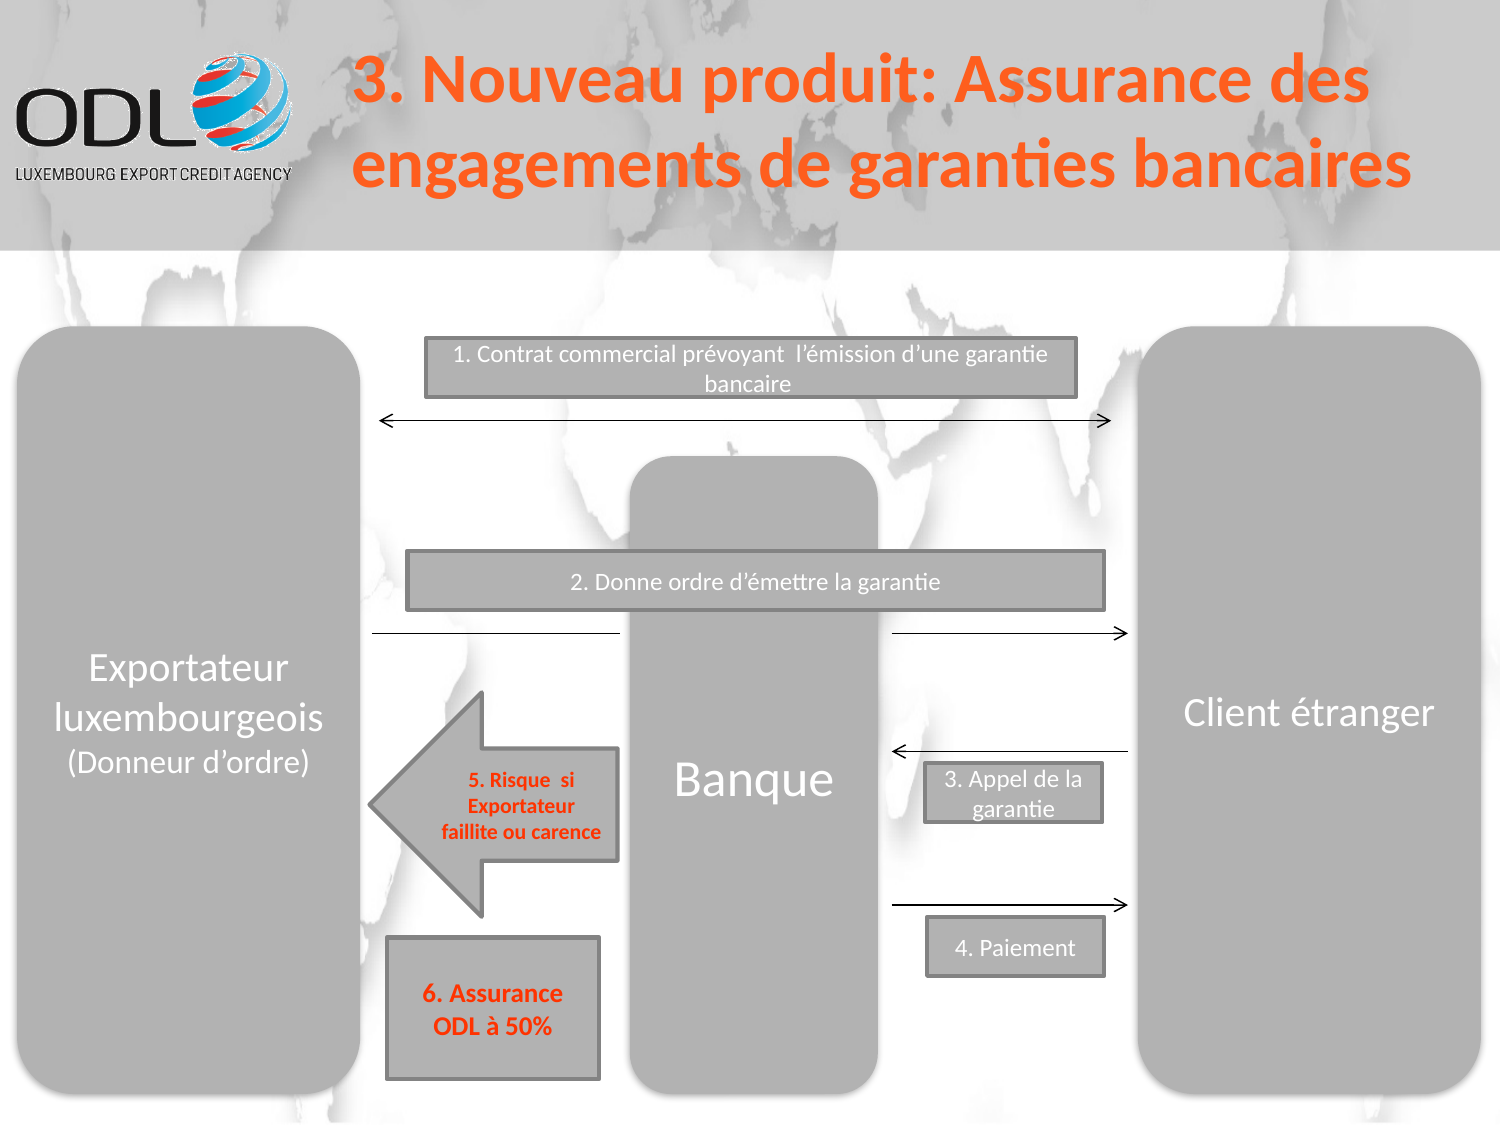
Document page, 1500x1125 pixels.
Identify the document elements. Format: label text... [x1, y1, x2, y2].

text_box Banque [627, 454, 880, 549]
title 3. Nouveau produit: Assurance des engagements de garanties bancaires [352, 0, 1500, 233]
text_box 5. Risque si Exportateur faillite ou carence [367, 690, 620, 919]
text_box 2. Donne ordre d’émettre la garantie [405, 549, 1106, 612]
text_box 3. Appel de la garantie [923, 761, 1104, 824]
text_box Exportateur luxembourgeois (Donneur d’ordre) [15, 324, 363, 1097]
text_box 4. Paiement [925, 915, 1106, 978]
text_box Client étranger [1135, 324, 1483, 1097]
text_box 6. Assurance ODL à 50% [385, 935, 601, 1081]
text_box 1. Contrat commercial prévoyant l’émission d’une garantie bancaire [424, 336, 1078, 399]
picture [0, 0, 349, 240]
text_box Banque [627, 612, 880, 1097]
